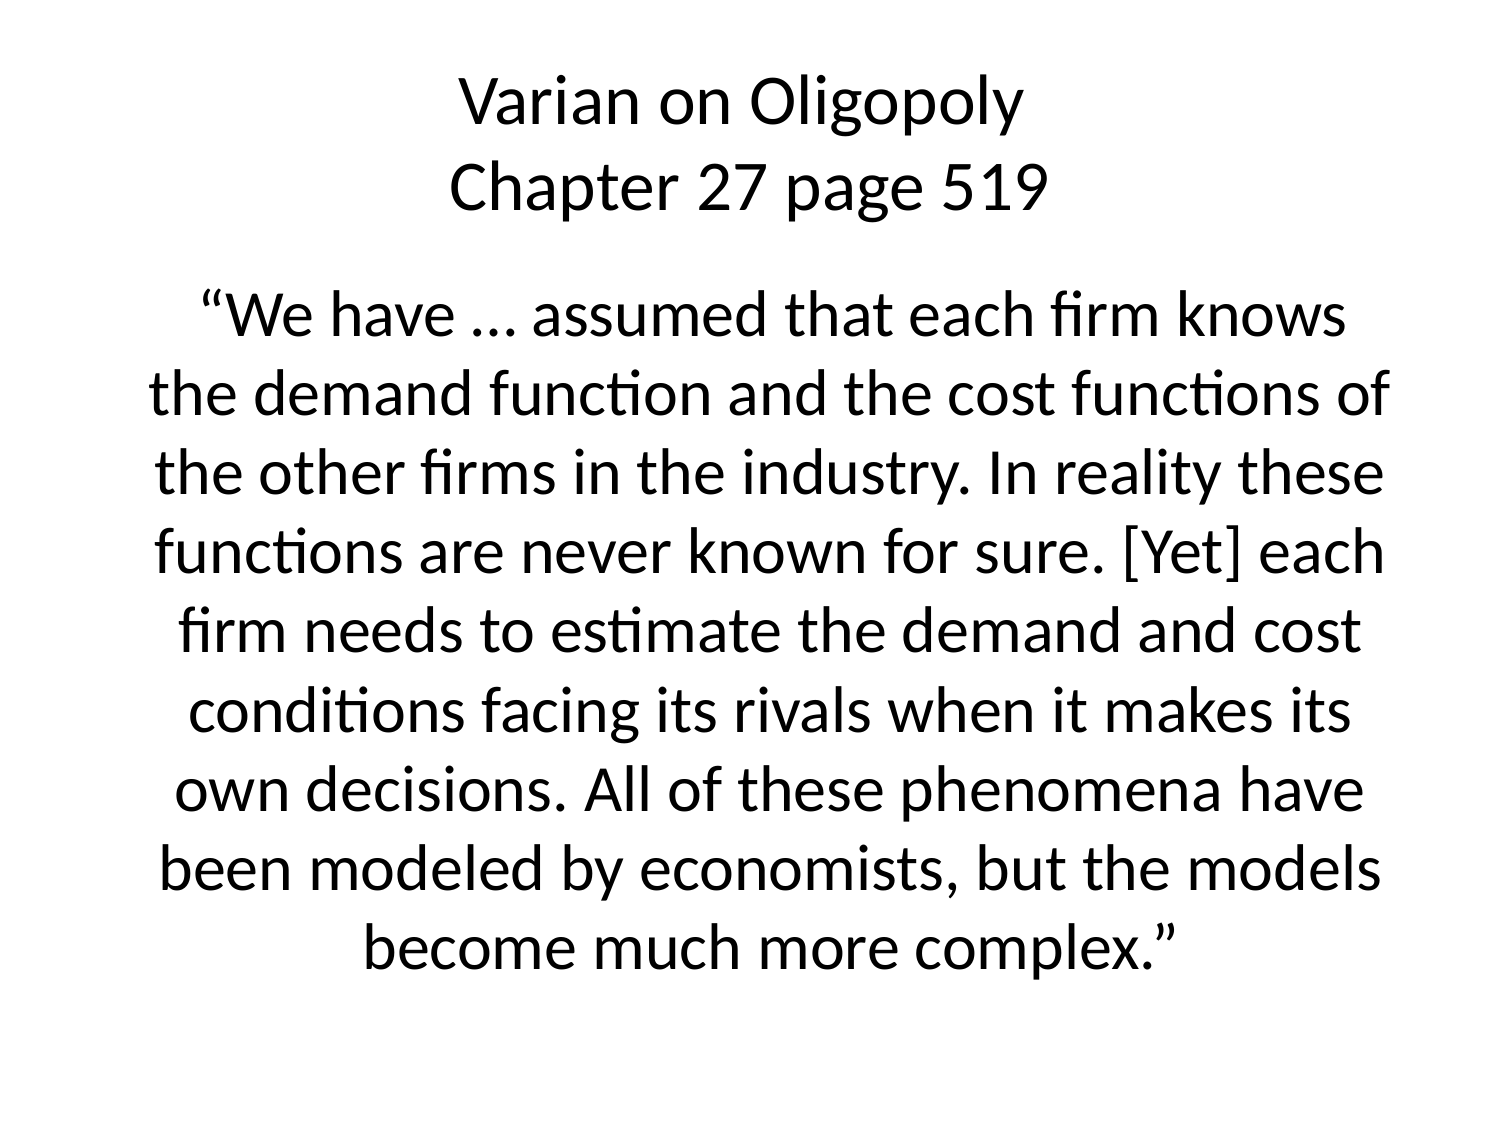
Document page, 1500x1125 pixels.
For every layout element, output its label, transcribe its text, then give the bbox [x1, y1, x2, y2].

list “We have … assumed that each firm knows the demand function and the cost functions of the other firms in the industry. In reality these functions are never known for sure. [Yet] each firm needs to estimate the demand and cost conditions facing its rivals when it makes its own decisions. All of these phenomena have been modeled by economists, but the models become much more complex.” [75, 262, 1412, 1005]
title Varian on Oligopoly Chapter 27 page 519 [75, 45, 1425, 233]
